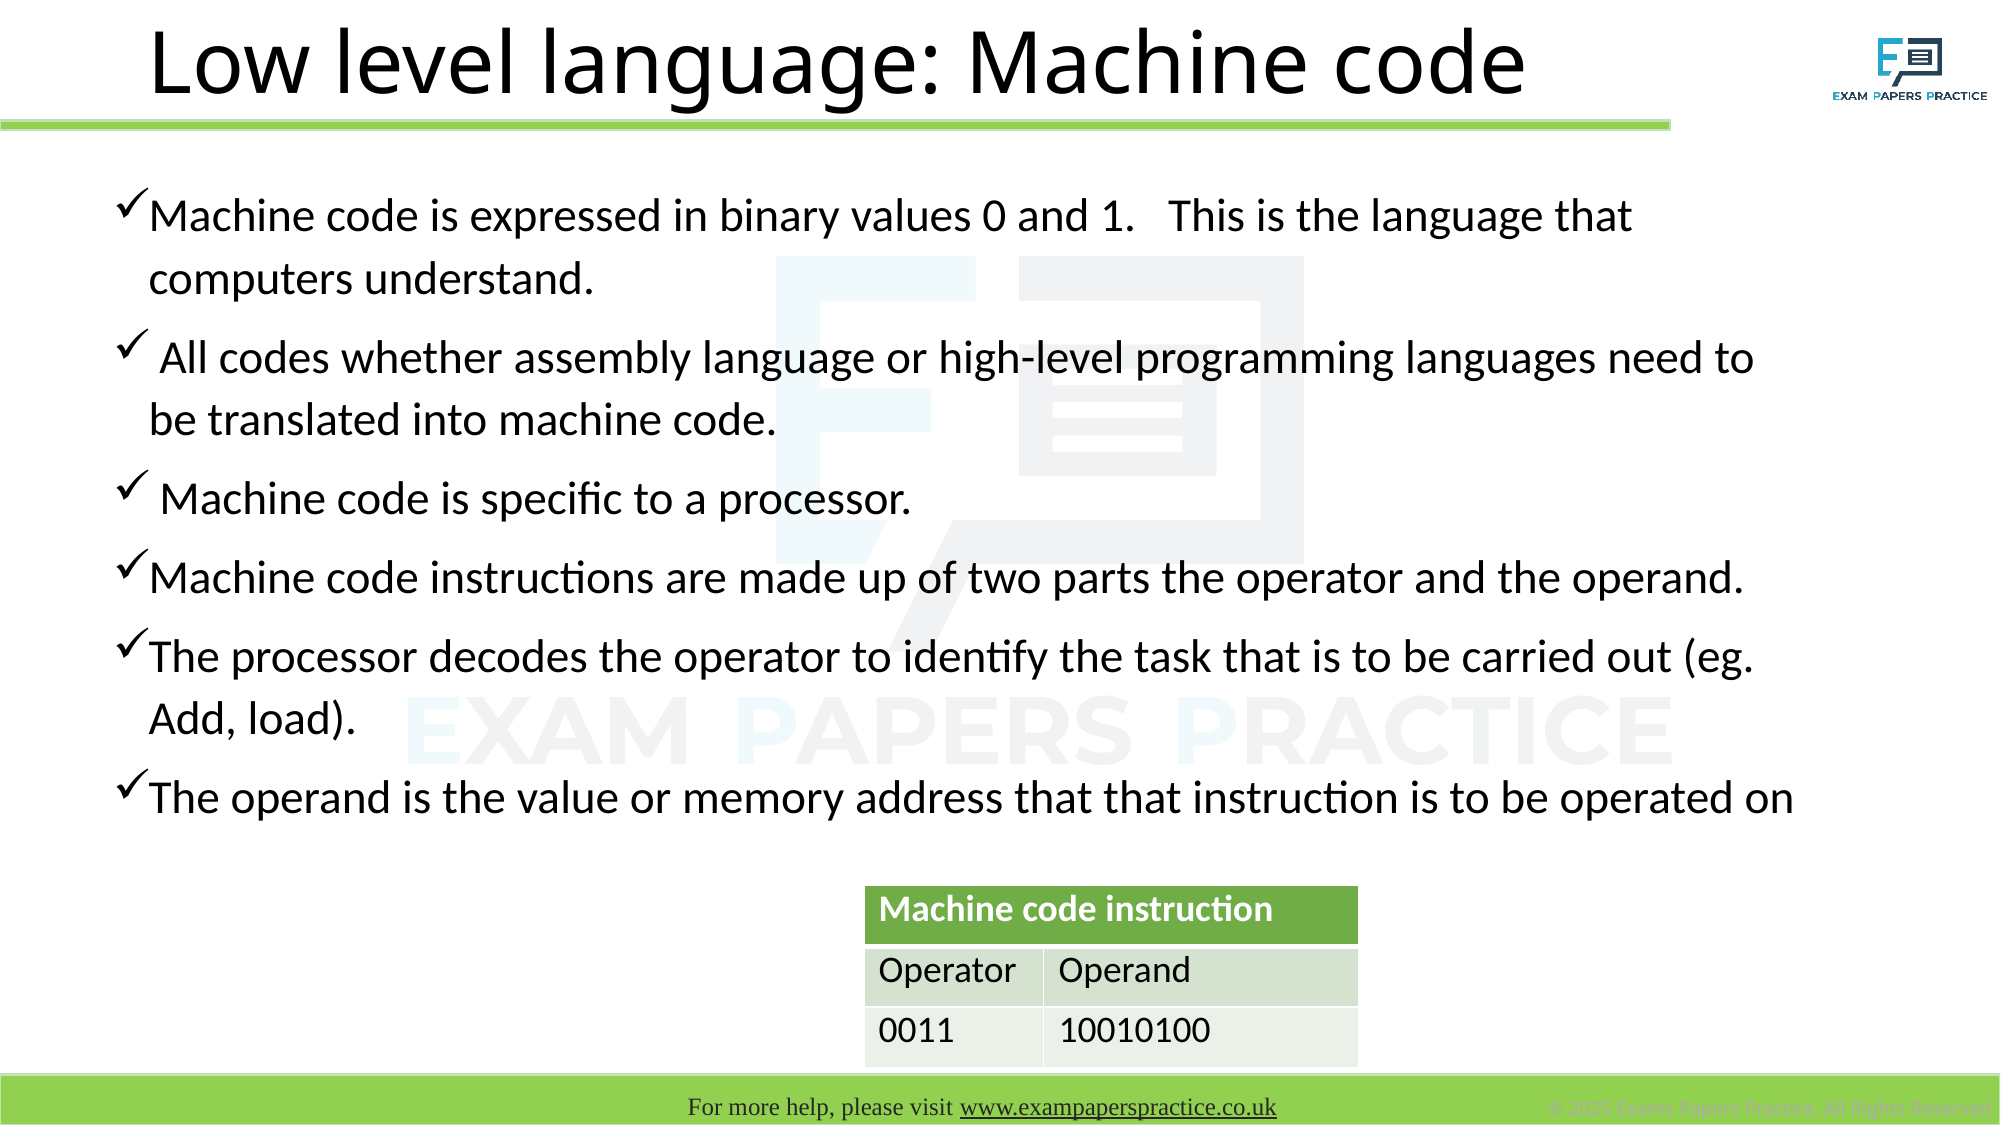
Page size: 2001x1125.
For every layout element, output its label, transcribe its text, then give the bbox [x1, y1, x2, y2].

title Low level language: Machine code [132, 11, 1858, 121]
table_cell 0011 [865, 1008, 1043, 1067]
table_cell Operand [1044, 949, 1358, 1006]
list Machine code is expressed in binary values 0 and 1. This is the language that computers understand. All codes whether assembly language or high-level programming languages need to be translated into machine code. Machine code is specific to a processor. Machine code instructions are made up of two parts the operator and the operand. The processor decodes the operator to identify the task that is to be carried out (eg. Add, load). The operand is the value or memory address that that instruction is to be operated on [97, 171, 1823, 886]
table_cell Operator [865, 949, 1043, 1006]
table_header Machine code instruction [865, 886, 1358, 944]
table_cell 10010100 [1044, 1008, 1358, 1067]
